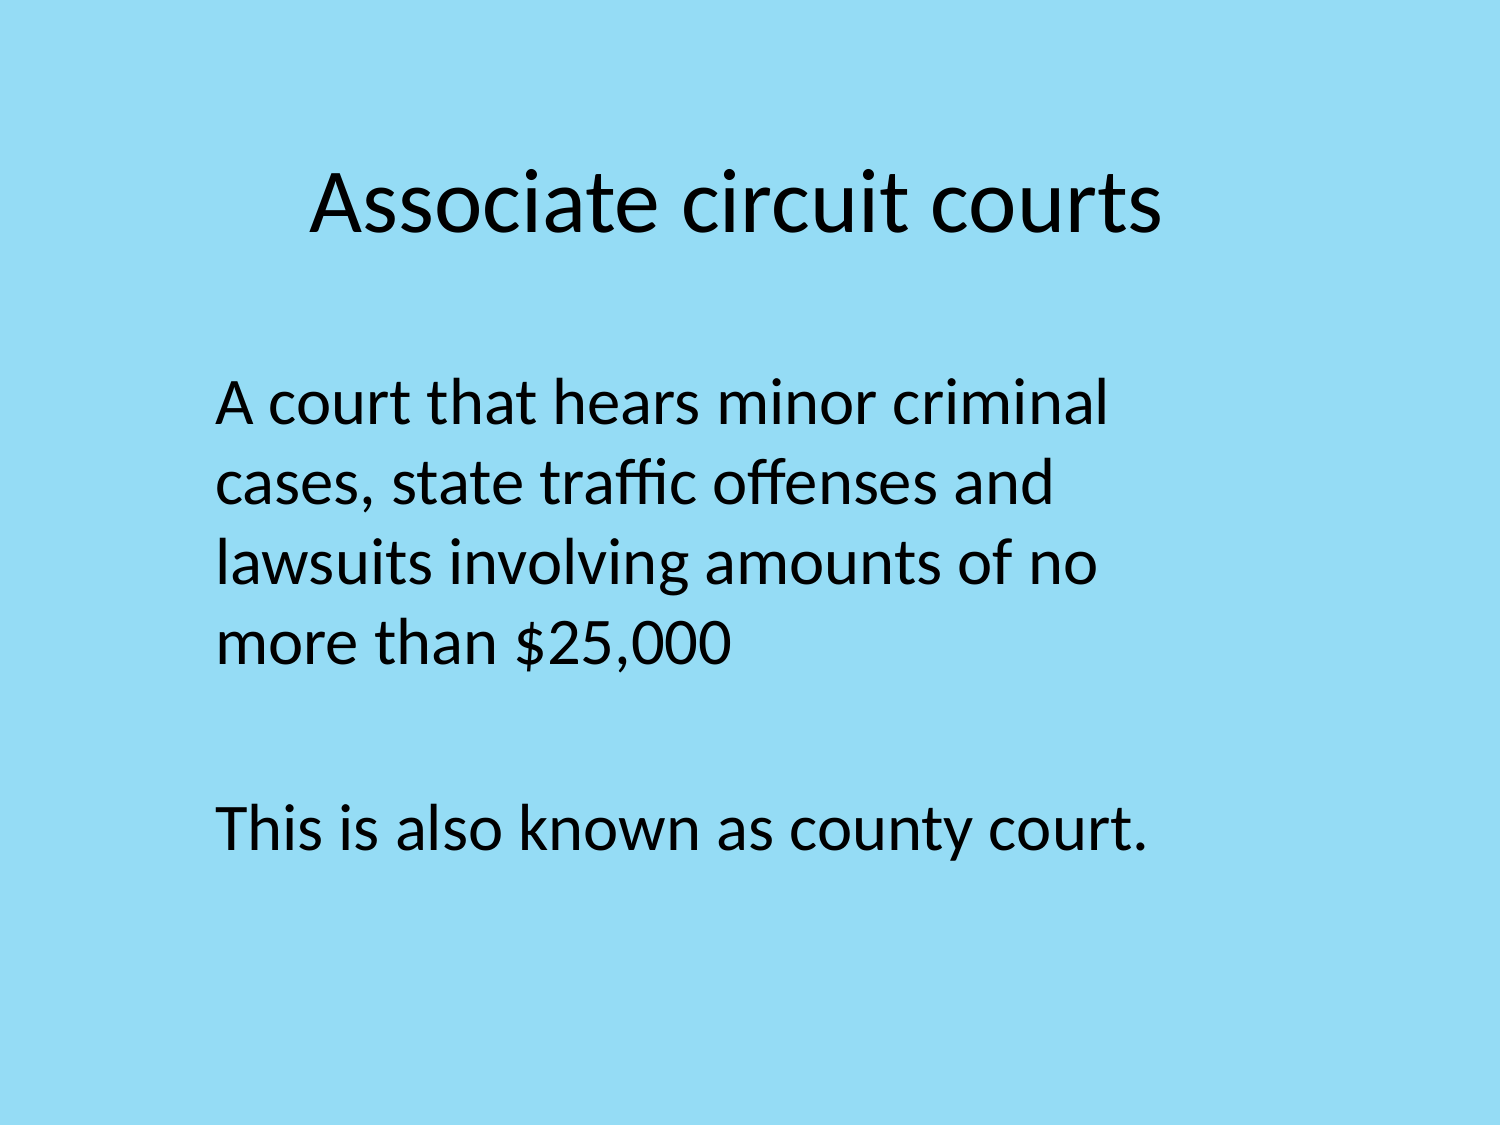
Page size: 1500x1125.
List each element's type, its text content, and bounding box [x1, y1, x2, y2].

title Associate circuit courts [99, 75, 1375, 317]
subtitle A court that hears minor criminal cases, state traffic offenses and lawsuits involving amounts of no more than $25,000 This is also known as county court. [200, 350, 1250, 638]
